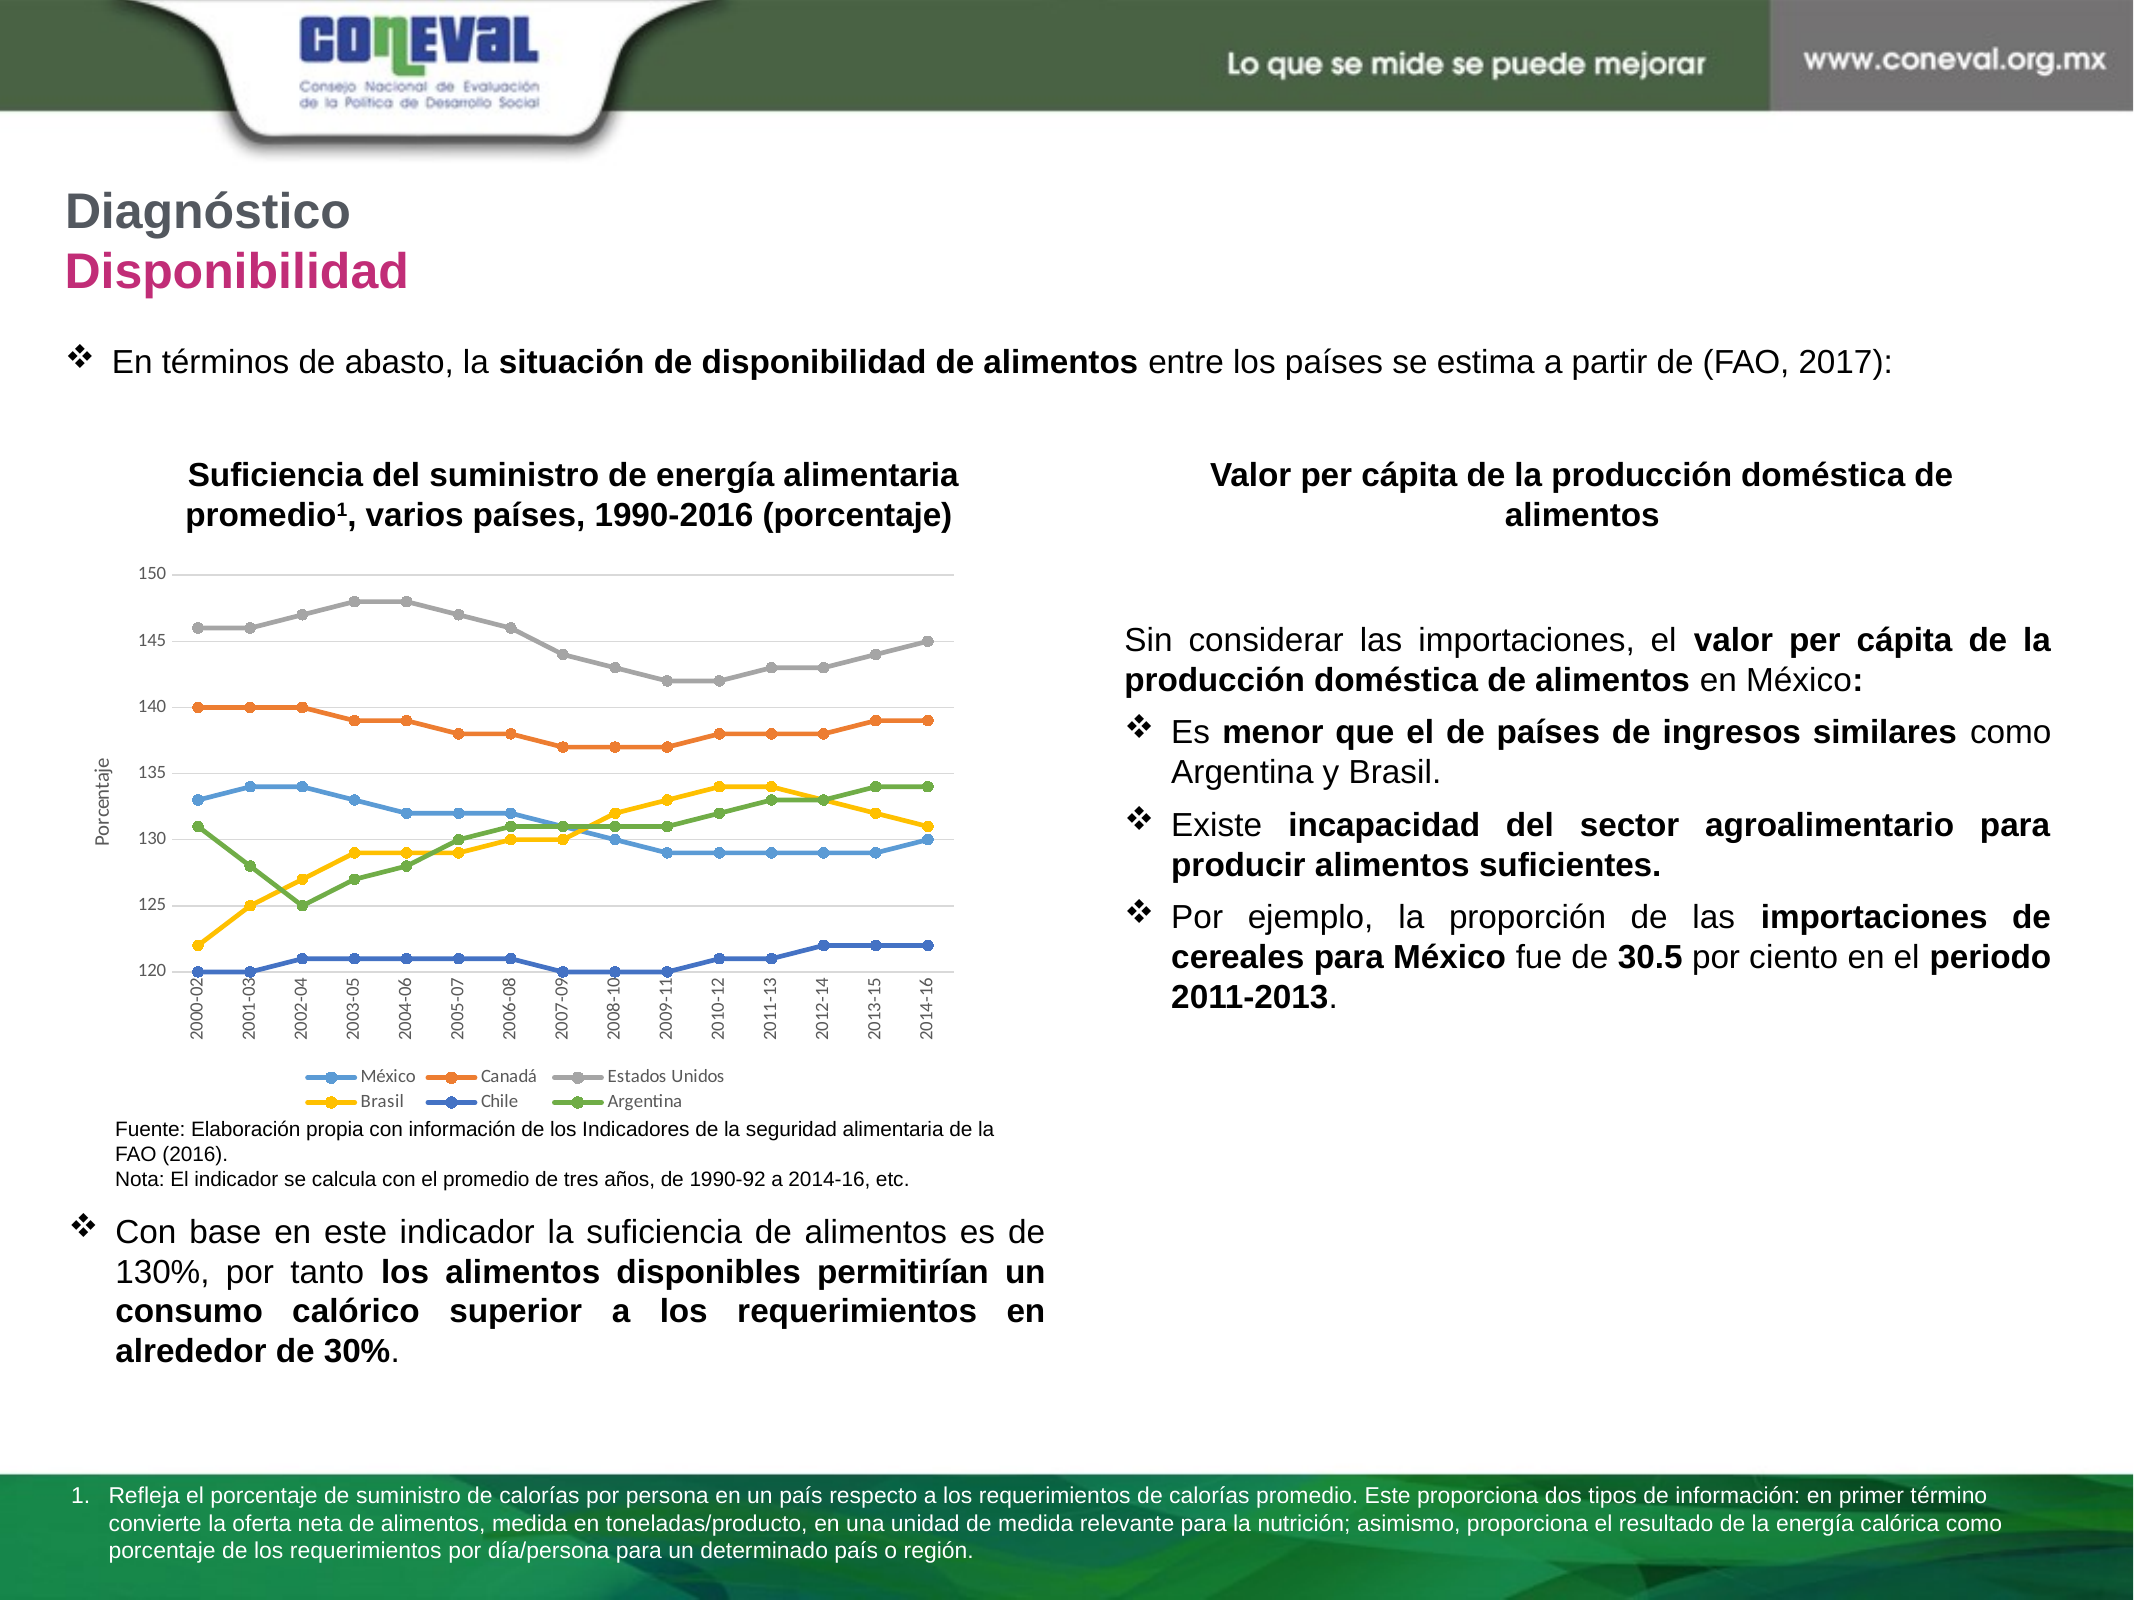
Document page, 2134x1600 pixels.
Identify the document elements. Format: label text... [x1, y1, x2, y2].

chart [60, 554, 973, 1118]
text_box Refleja el porcentaje de suministro de calorías por persona en un país respecto a los requerimientos de calorías promedio. Este proporciona dos tipos de información: en primer término convierte la oferta neta de alimentos, medida en toneladas/producto, en una unidad de medida relevante para la nutrición; asimismo, proporciona el resultado de la energía calórica como porcentaje de los requerimientos por día/persona para un determinado país o región. [56, 1473, 2071, 1571]
text_box Con base en este indicador la suficiencia de alimentos es de 130%, por tanto los alimentos disponibles permitirían un consumo calórico superior a los requerimientos en alrededor de 30%. [60, 1201, 1055, 1378]
text_box Disponibilidad [49, 231, 425, 306]
text_box Suficiencia del suministro de energía alimentaria promedio1, varios países, 1990-2016 (porcentaje) [84, 445, 1064, 541]
text_box Sin considerar las importaciones, el valor per cápita de la producción doméstica de alimentos en México: Es menor que el de países de ingresos similares como Argentina y Brasil. Existe incapacidad del sector agroalimentario para producir alimentos suficientes. Por ejemplo, la proporción de las importaciones de cereales para México fue de 30.5 por ciento en el periodo 2011-2013. [1116, 609, 2060, 1024]
text_box Fuente: Elaboración propia con información de los Indicadores de la seguridad alimentaria de la FAO (2016). Nota: El indicador se calcula con el promedio de tres años, de 1990-92 a 2014-16, etc. [100, 1107, 1055, 1198]
picture [0, 0, 2134, 1600]
text_box Diagnóstico [56, 170, 2077, 248]
text_box En términos de abasto, la situación de disponibilidad de alimentos entre los países se estima a partir de (FAO, 2017): [56, 332, 2018, 389]
text_box Valor per cápita de la producción doméstica de alimentos [1116, 445, 2049, 541]
